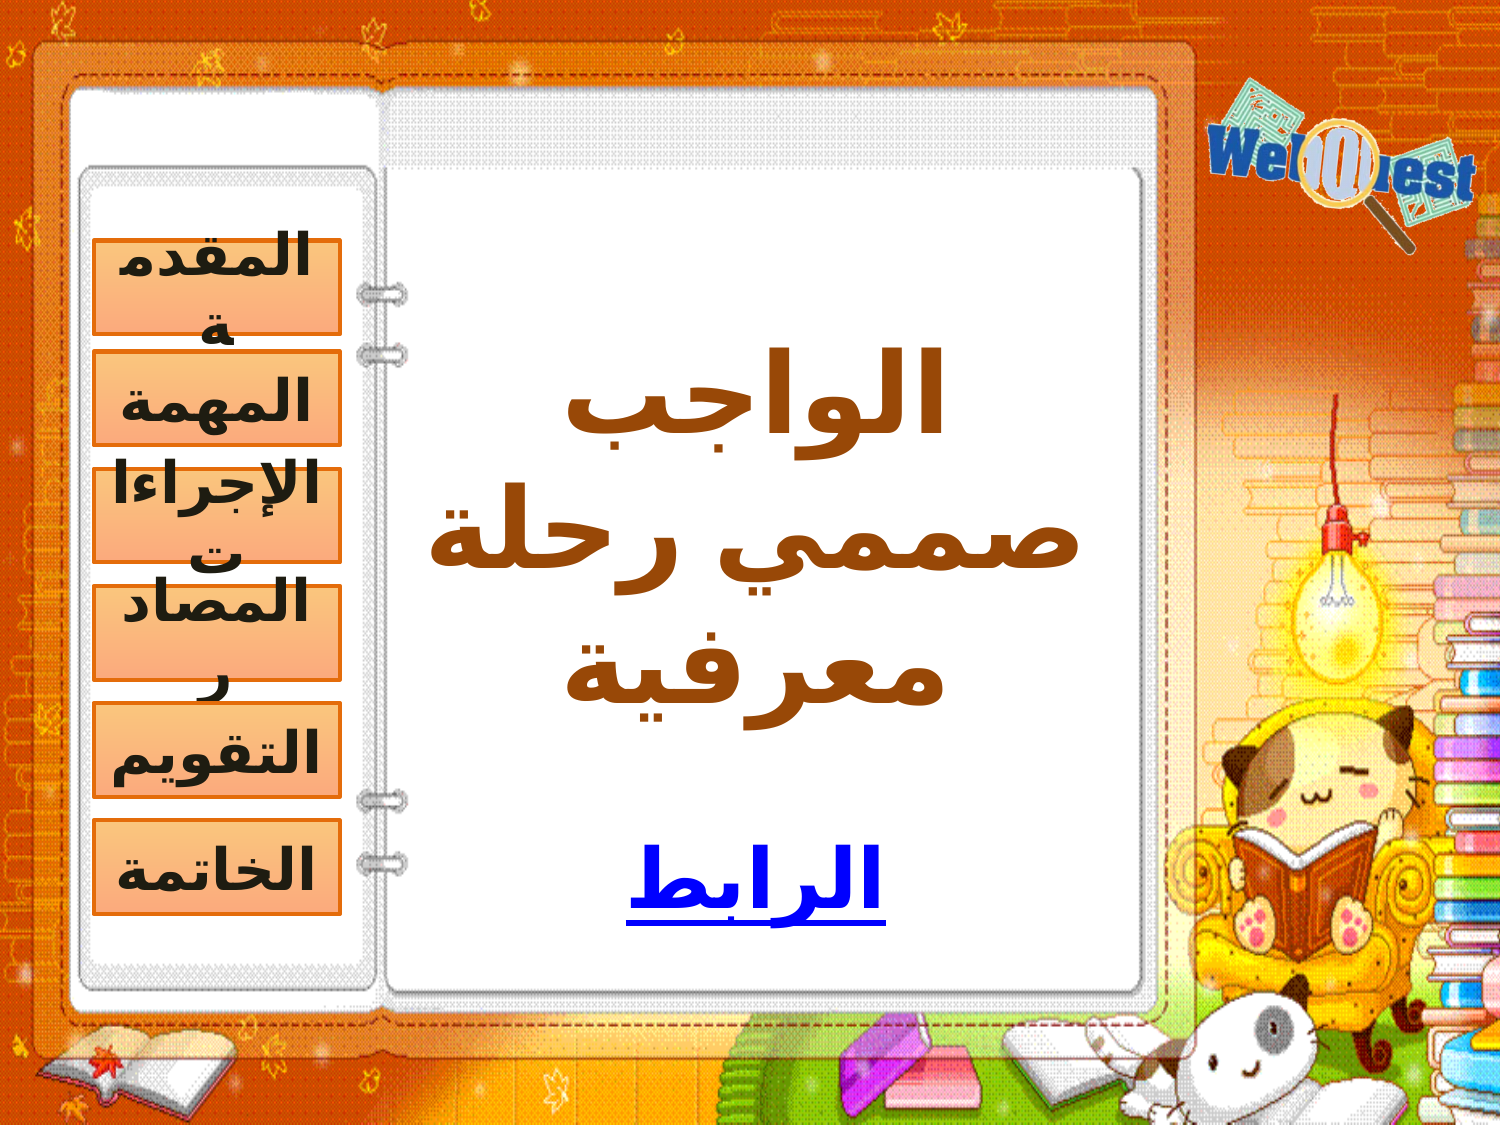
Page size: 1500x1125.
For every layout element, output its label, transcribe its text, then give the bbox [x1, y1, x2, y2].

text_box المصادر [92, 584, 342, 682]
picture [0, 0, 1500, 1125]
text_box الخاتمة [92, 818, 342, 916]
text_box المهمة [92, 349, 342, 447]
text_box المقدمة [92, 238, 342, 336]
text_box التقويم [92, 701, 342, 799]
text_box الواجب صممي رحلة معرفية الرابط [360, 313, 1152, 942]
text_box الإجراءات [92, 467, 342, 564]
